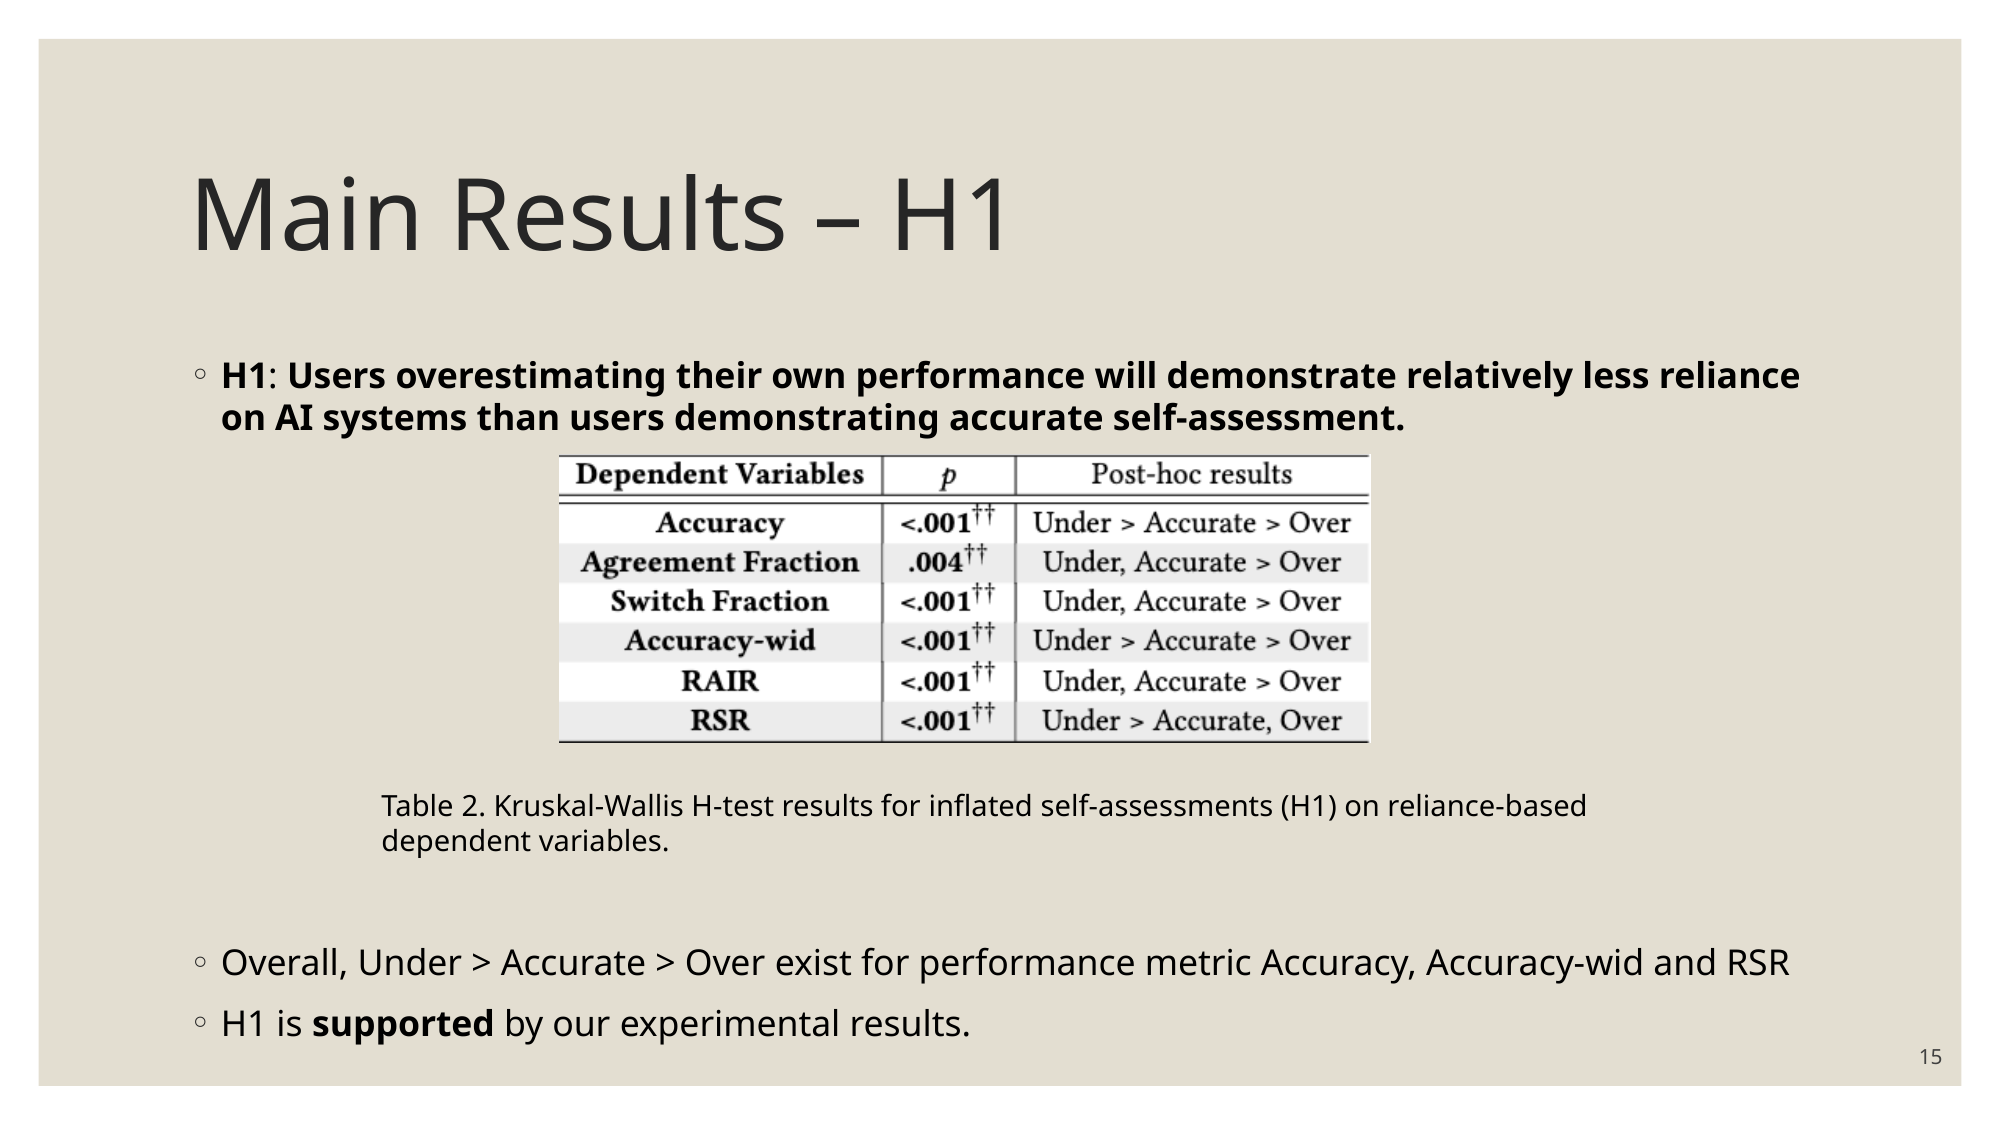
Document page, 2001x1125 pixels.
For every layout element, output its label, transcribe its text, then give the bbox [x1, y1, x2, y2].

picture [559, 454, 1371, 743]
title Main Results – H1 [174, 105, 1825, 331]
slide_number 15 [1717, 1034, 1958, 1080]
list H1: Users overestimating their own performance will demonstrate relatively less reliance on AI systems than users demonstrating accurate self-assessment. Overall, Under > Accurate > Over exist for performance metric Accuracy, Accuracy-wid and RSR H1 is supported by our experimental results. [174, 345, 1825, 1062]
text_box Table 2. Kruskal-Wallis H-test results for inflated self-assessments (H1) on reliance-based dependent variables. [366, 779, 1633, 865]
